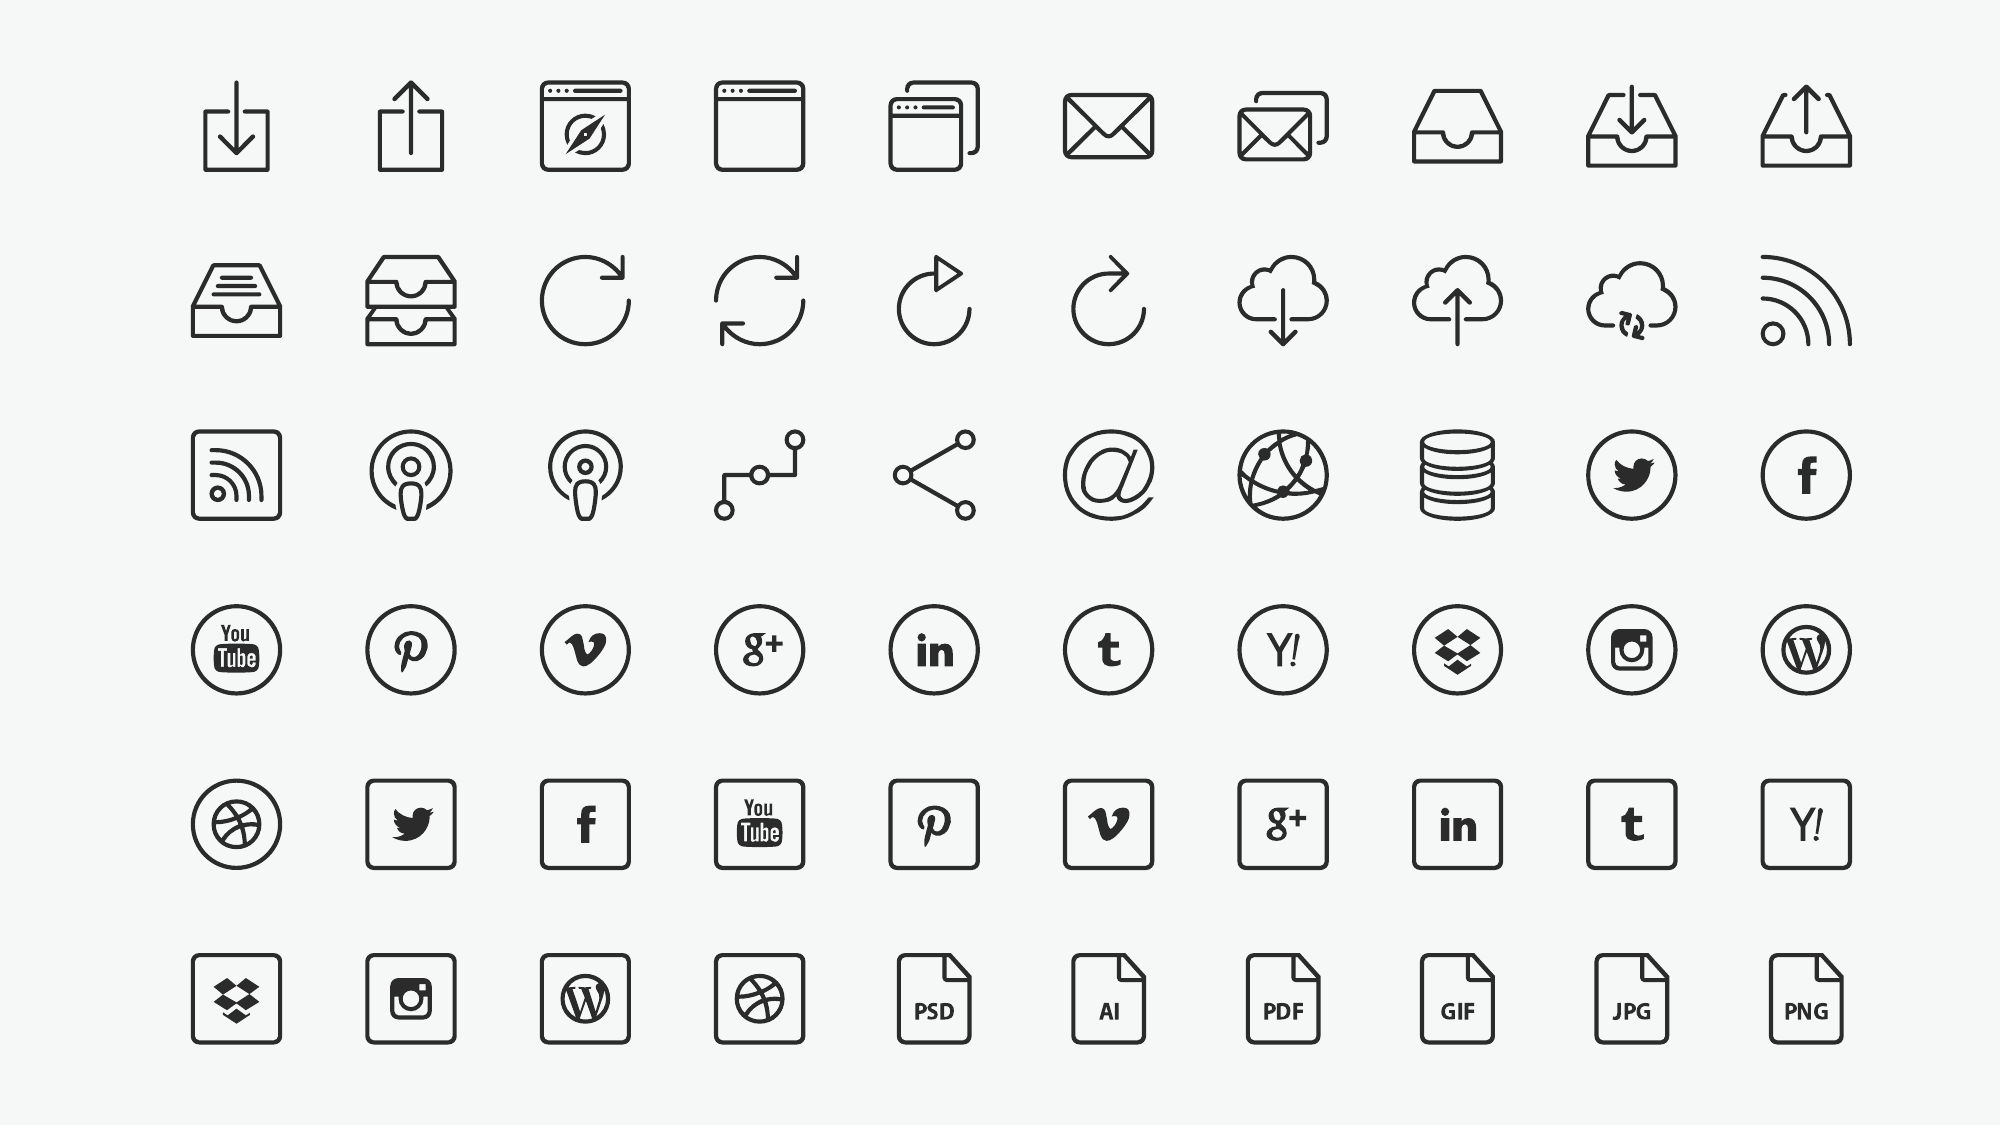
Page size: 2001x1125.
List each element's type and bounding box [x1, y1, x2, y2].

text_box [713, 604, 806, 696]
text_box [892, 429, 976, 521]
text_box [1062, 778, 1155, 871]
text_box [896, 953, 972, 1045]
text_box [190, 263, 283, 338]
text_box [365, 604, 457, 696]
text_box [888, 778, 980, 871]
text_box [1760, 429, 1853, 521]
text_box [1412, 604, 1504, 696]
text_box [190, 953, 283, 1045]
text_box [1586, 92, 1678, 168]
text_box [1760, 778, 1853, 871]
text_box [888, 604, 980, 696]
text_box [1412, 778, 1504, 871]
text_box [539, 604, 631, 696]
text_box [539, 778, 631, 871]
text_box [713, 429, 806, 521]
text_box [539, 254, 631, 347]
text_box [1594, 953, 1670, 1045]
text_box [713, 254, 800, 303]
text_box [1760, 92, 1853, 168]
text_box [1237, 604, 1329, 696]
text_box [1760, 604, 1853, 696]
text_box [1791, 84, 1821, 135]
text_box [1245, 953, 1321, 1045]
text_box [1443, 288, 1473, 347]
text_box [190, 604, 283, 696]
text_box [1062, 92, 1155, 160]
text_box [1619, 310, 1632, 337]
text_box [1412, 254, 1504, 322]
text_box [896, 254, 972, 347]
text_box [1586, 778, 1678, 871]
text_box [713, 80, 806, 172]
text_box [365, 953, 457, 1045]
text_box [1237, 107, 1313, 162]
text_box [1419, 429, 1495, 521]
text_box [1062, 604, 1155, 696]
text_box [1268, 288, 1298, 347]
text_box [365, 254, 457, 347]
text_box [1071, 254, 1147, 347]
text_box [1586, 604, 1678, 696]
text_box [217, 80, 256, 156]
text_box [1631, 314, 1645, 341]
text_box [1254, 90, 1329, 145]
text_box [203, 109, 270, 172]
text_box [398, 481, 424, 521]
text_box [1412, 88, 1504, 164]
text_box [1237, 778, 1329, 871]
text_box [713, 778, 806, 871]
text_box [539, 80, 631, 172]
text_box [1237, 429, 1329, 521]
text_box [888, 97, 964, 172]
text_box [369, 429, 453, 510]
text_box [713, 953, 806, 1045]
text_box [1760, 254, 1853, 347]
text_box [190, 778, 283, 871]
text_box [573, 479, 598, 521]
text_box [377, 109, 445, 172]
text_box [1586, 429, 1678, 521]
text_box [539, 953, 631, 1045]
text_box [392, 80, 430, 156]
text_box [548, 429, 623, 501]
text_box [720, 298, 806, 347]
text_box [1419, 953, 1495, 1045]
text_box [190, 429, 283, 521]
text_box [1237, 254, 1329, 322]
text_box [1768, 953, 1844, 1045]
text_box [1062, 429, 1155, 521]
text_box [1617, 84, 1647, 135]
text_box [1586, 261, 1678, 328]
text_box [905, 80, 980, 156]
text_box [365, 778, 457, 871]
text_box [1071, 953, 1147, 1045]
